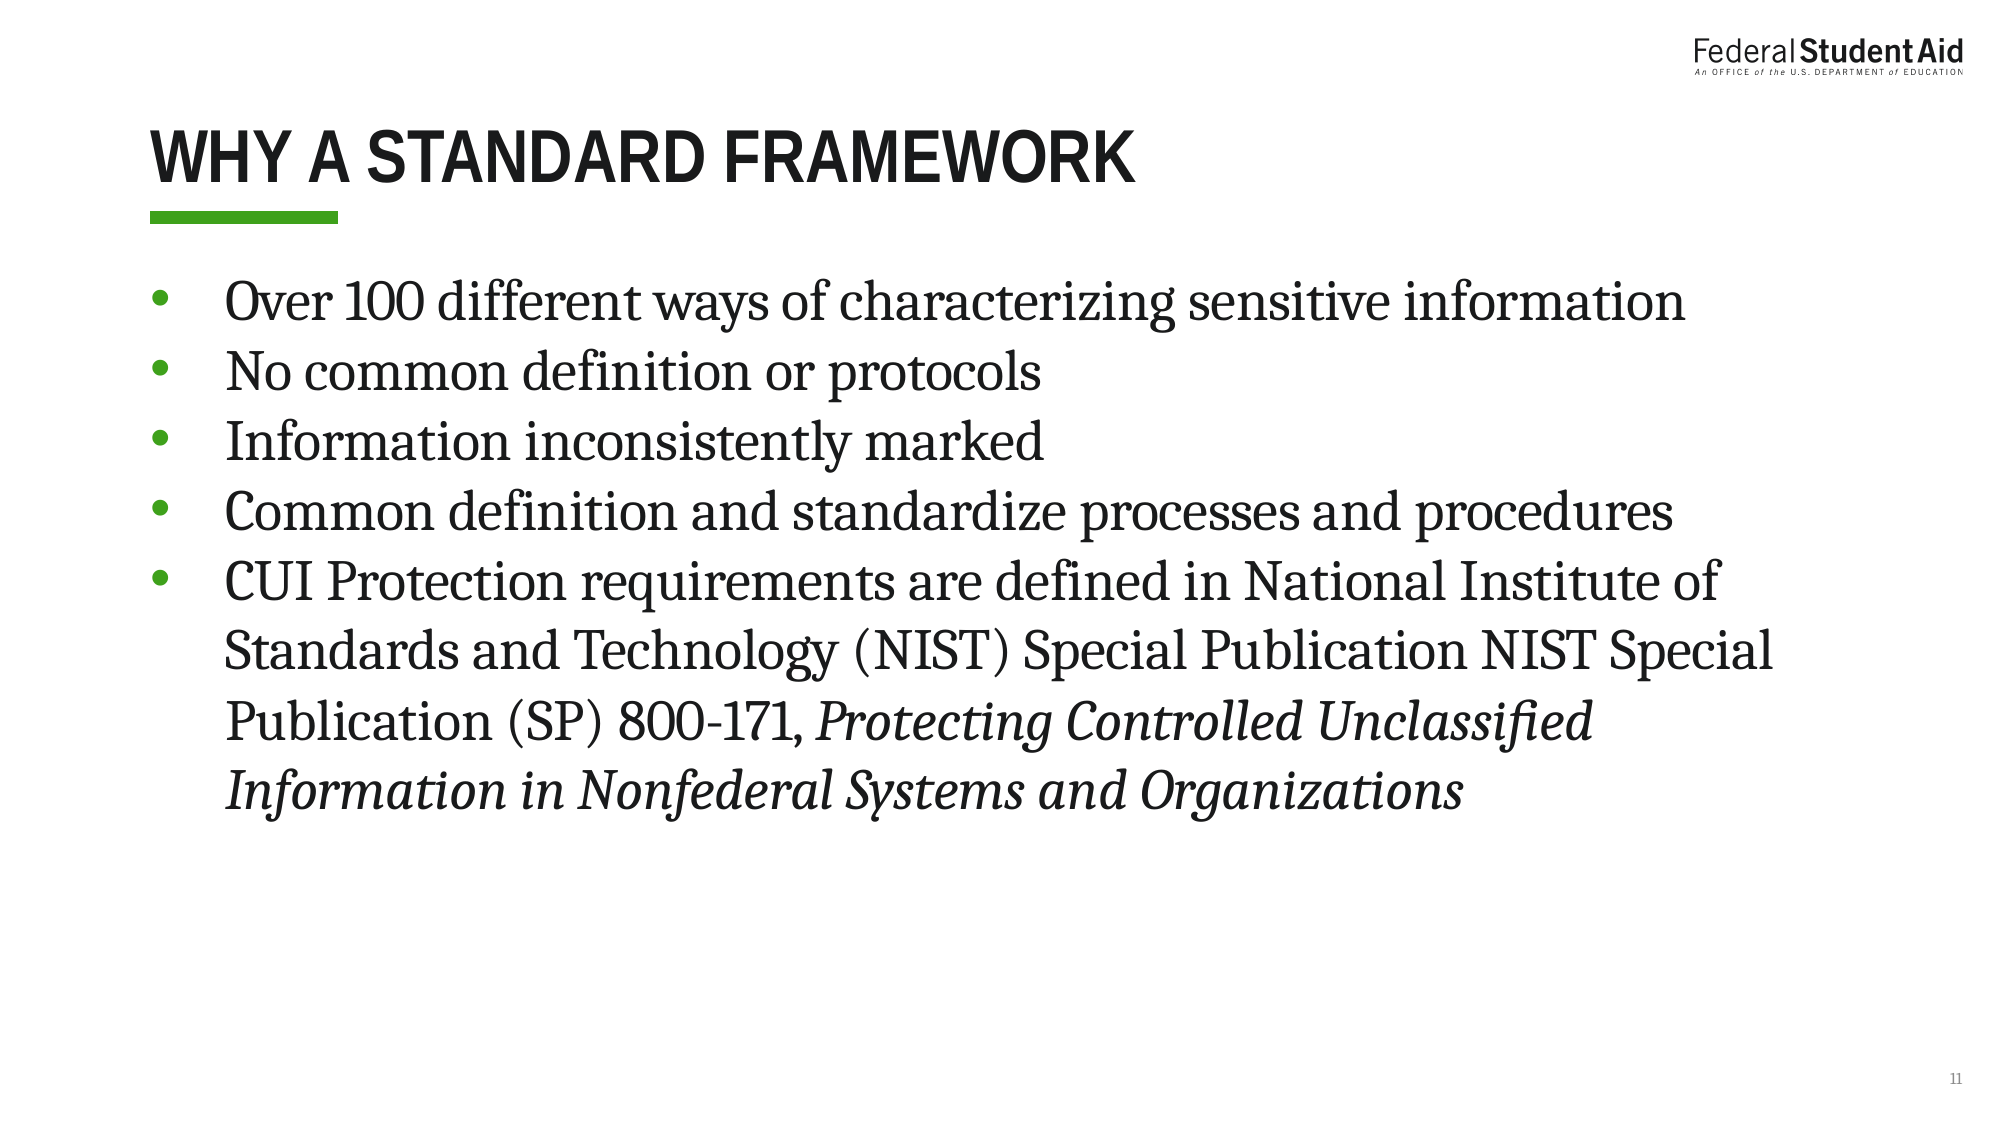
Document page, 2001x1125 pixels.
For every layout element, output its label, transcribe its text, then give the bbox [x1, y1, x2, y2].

slide_number 11 [1916, 1068, 1962, 1089]
title Why a standard framework [150, 48, 1662, 199]
list Over 100 different ways of characterizing sensitive information No common definition or protocols Information inconsistently marked Common definition and standardize processes and procedures CUI Protection requirements are defined in National Institute of Standards and Technology (NIST) Special Publication NIST Special Publication (SP) 800-171, Protecting Controlled Unclassified Information in Nonfederal Systems and Organizations [150, 262, 1900, 1050]
picture [1694, 37, 1963, 75]
